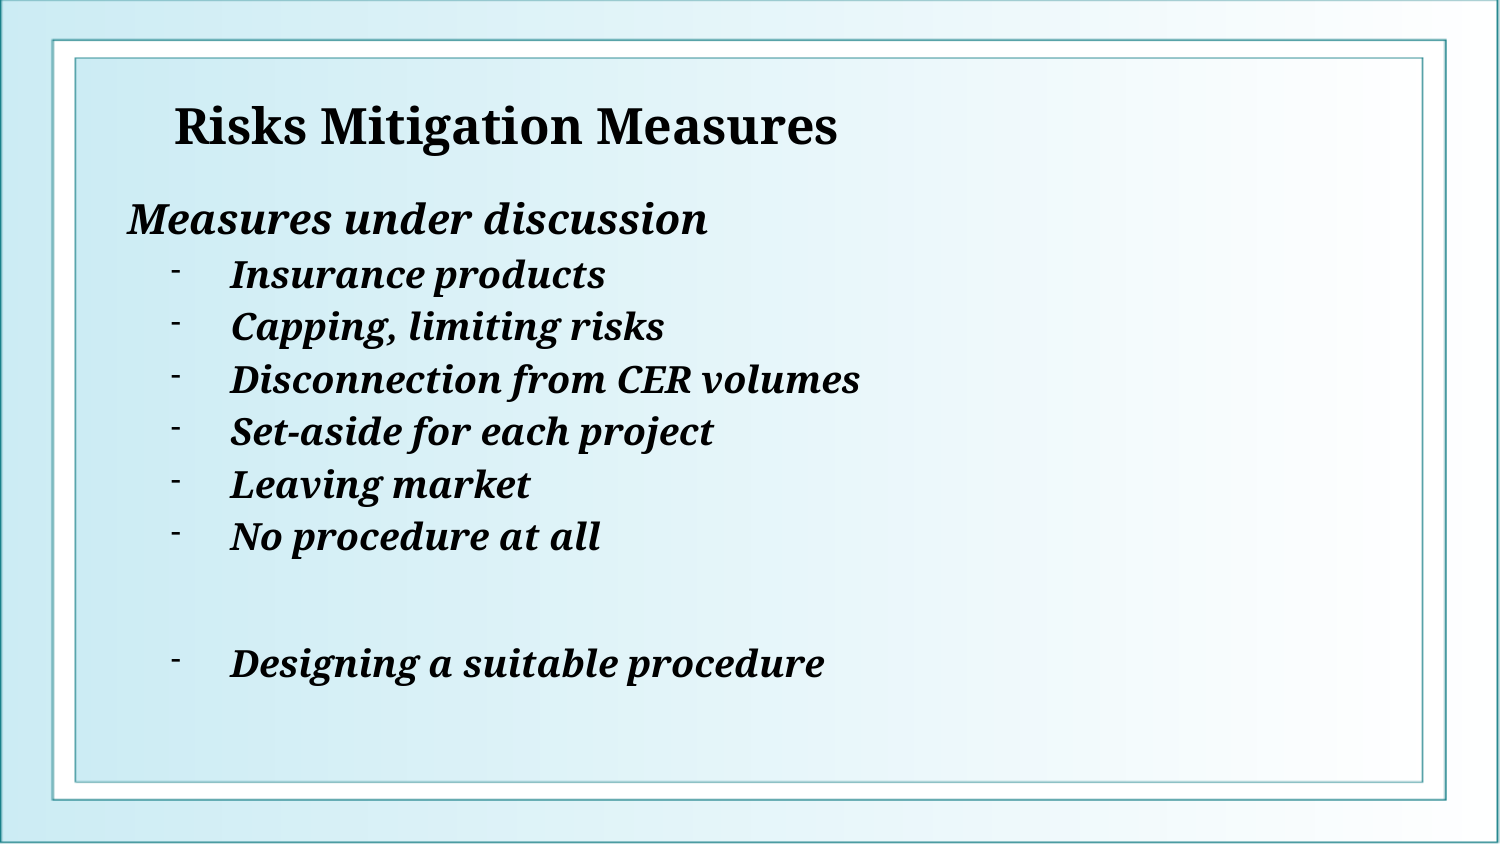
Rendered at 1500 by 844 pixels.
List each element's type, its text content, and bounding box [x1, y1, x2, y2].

list Measures under discussion Insurance products Capping, limiting risks Disconnection from CER volumes Set-aside for each project Leaving market No procedure at all Designing a suitable procedure [112, 185, 1388, 725]
picture [0, 0, 1500, 844]
title Risks Mitigation Measures [159, 65, 1353, 162]
